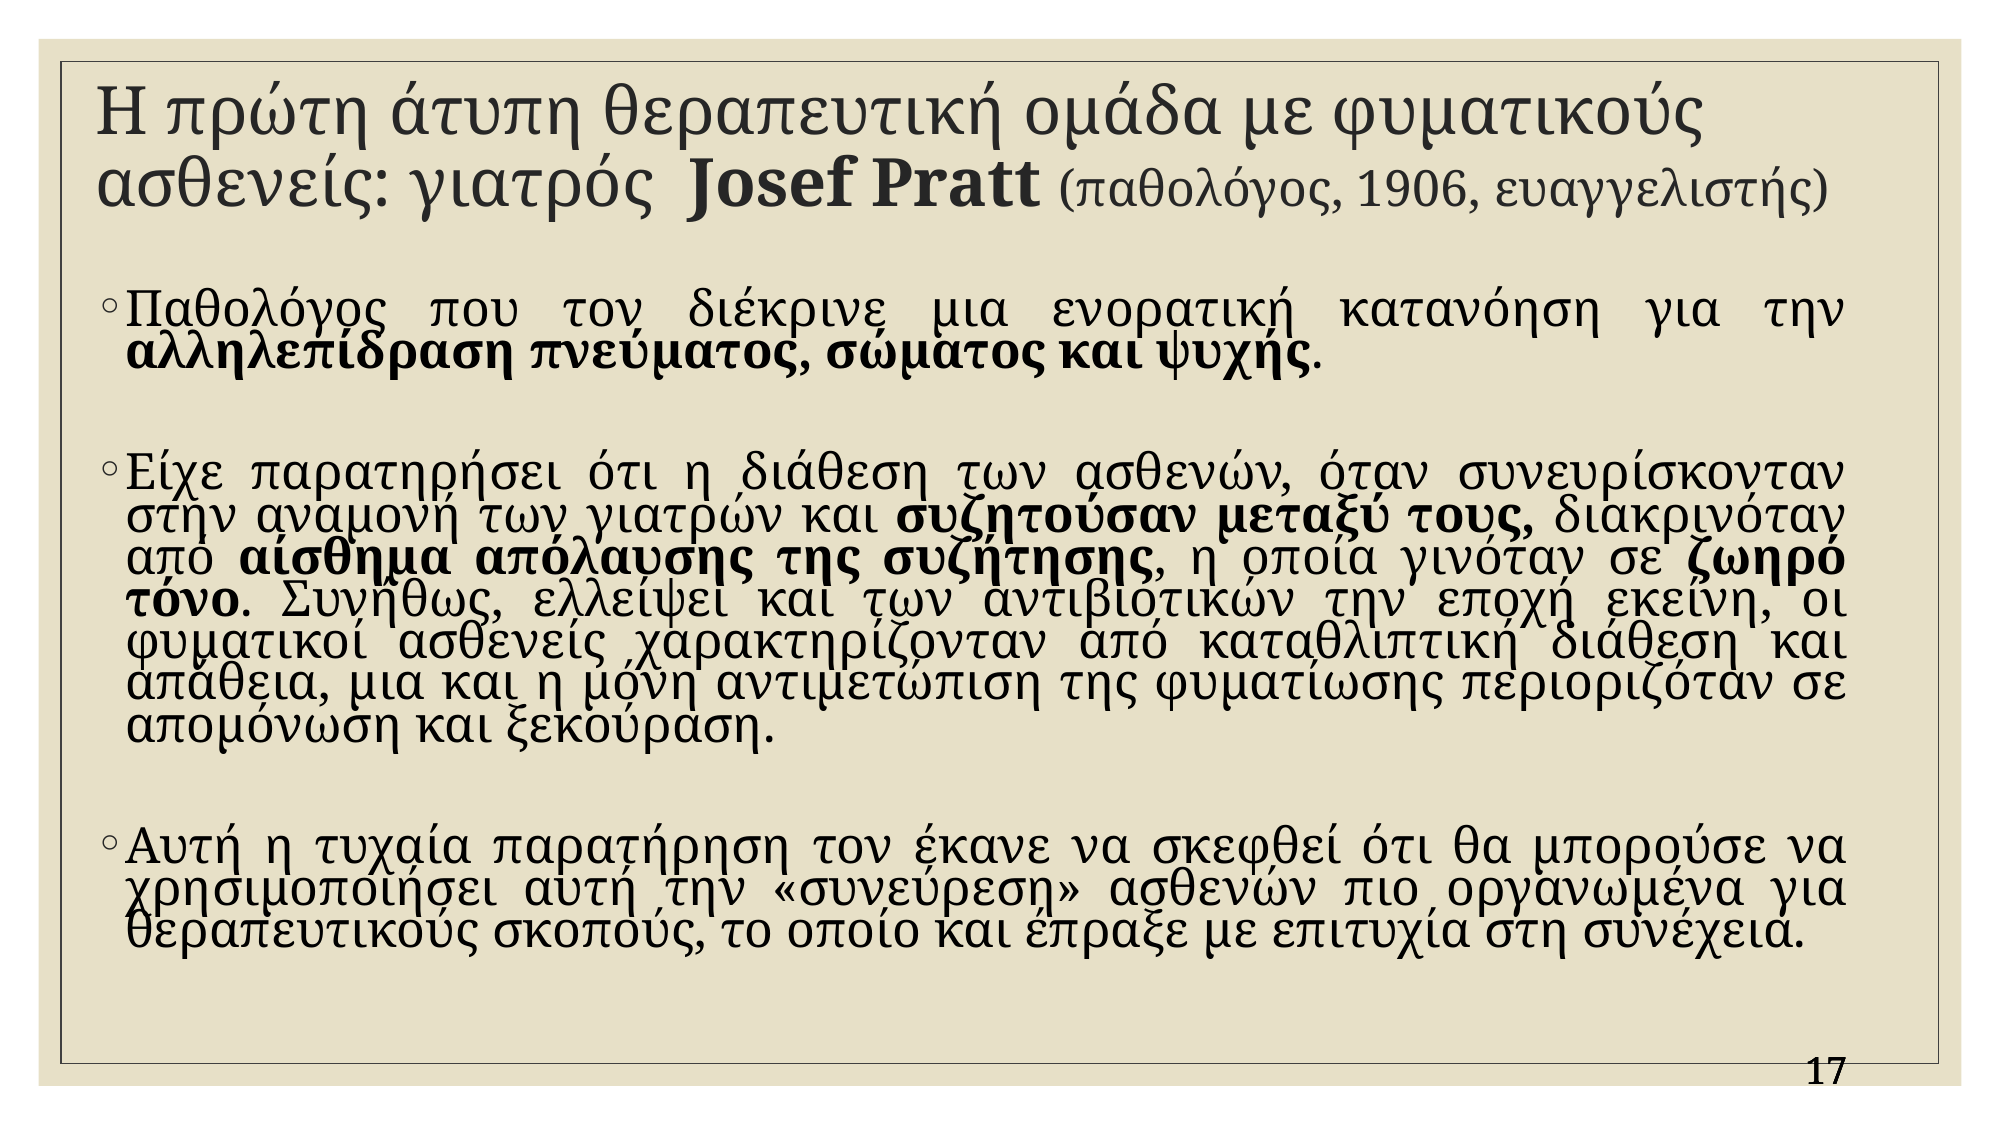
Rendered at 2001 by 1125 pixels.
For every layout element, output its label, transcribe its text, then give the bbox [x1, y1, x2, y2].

text_box 17 [1412, 1042, 1863, 1103]
title Η πρώτη άτυπη θεραπευτική ομάδα με φυματικούς ασθενείς: γιατρός Josef Pratt (παθολόγος, 1906, ευαγγελιστής) [79, 58, 2000, 240]
list Παθολόγος που τον διέκρινε μια ενορατική κατανόηση για την αλληλεπίδραση πνεύματος, σώματος και ψυχής. Είχε παρατηρήσει ότι η διάθεση των ασθενών, όταν συνευρίσκονταν στην αναμονή των γιατρών και συζητούσαν μεταξύ τους, διακρινόταν από αίσθημα απόλαυσης της συζήτησης, η οποία γινόταν σε ζωηρό τόνο. Συνήθως, ελλείψει και των αντιβιοτικών την εποχή εκείνη, οι φυματικοί ασθενείς χαρακτηρίζονταν από καταθλιπτική διάθεση και απάθεια, μια και η μόνη αντιμετώπιση της φυματίωσης περιοριζόταν σε απομόνωση και ξεκούραση. Αυτή η τυχαία παρατήρηση τον έκανε να σκεφθεί ότι θα μπορούσε να χρησιμοποιήσει αυτή την «συνεύρεση» ασθενών πιο οργανωμένα για θεραπευτικούς σκοπούς, το οποίο και έπραξε με επιτυχία στη συνέχεια. [79, 285, 1863, 1125]
